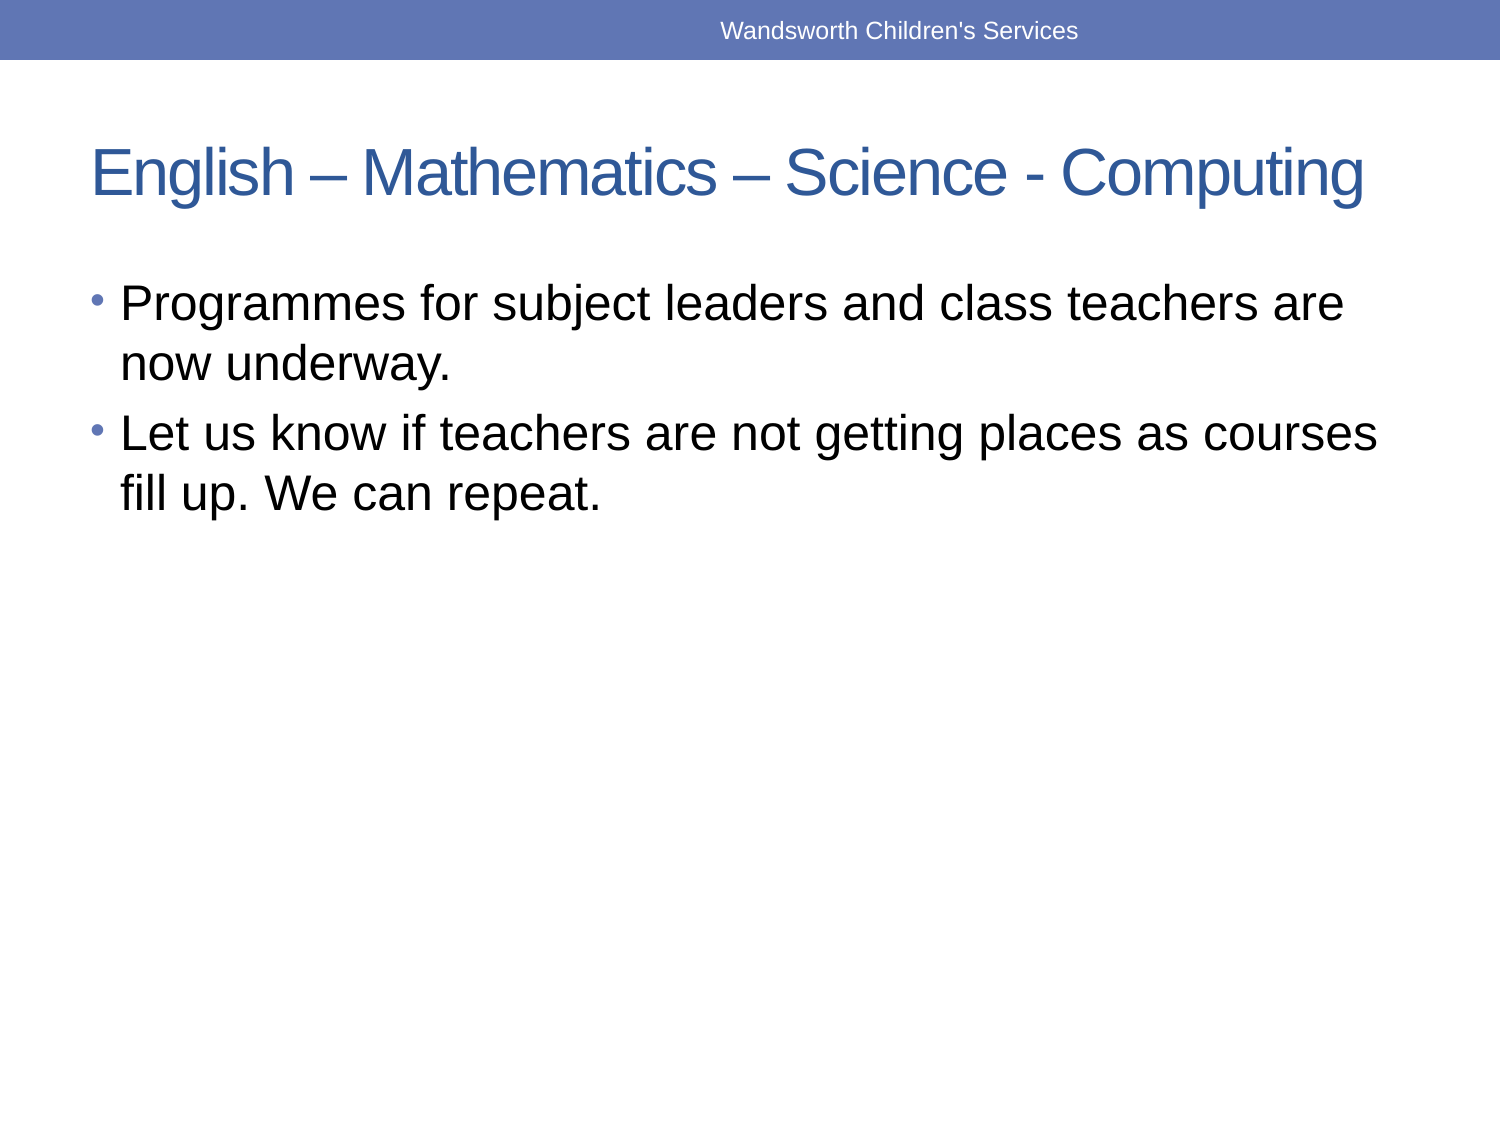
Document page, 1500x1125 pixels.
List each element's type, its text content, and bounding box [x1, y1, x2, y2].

title English – Mathematics – Science - Computing [75, 87, 1425, 250]
list Programmes for subject leaders and class teachers are now underway. Let us know if teachers are not getting places as courses fill up. We can repeat. [74, 262, 1426, 1063]
footer Wandsworth Children's Services [562, 3, 1238, 57]
